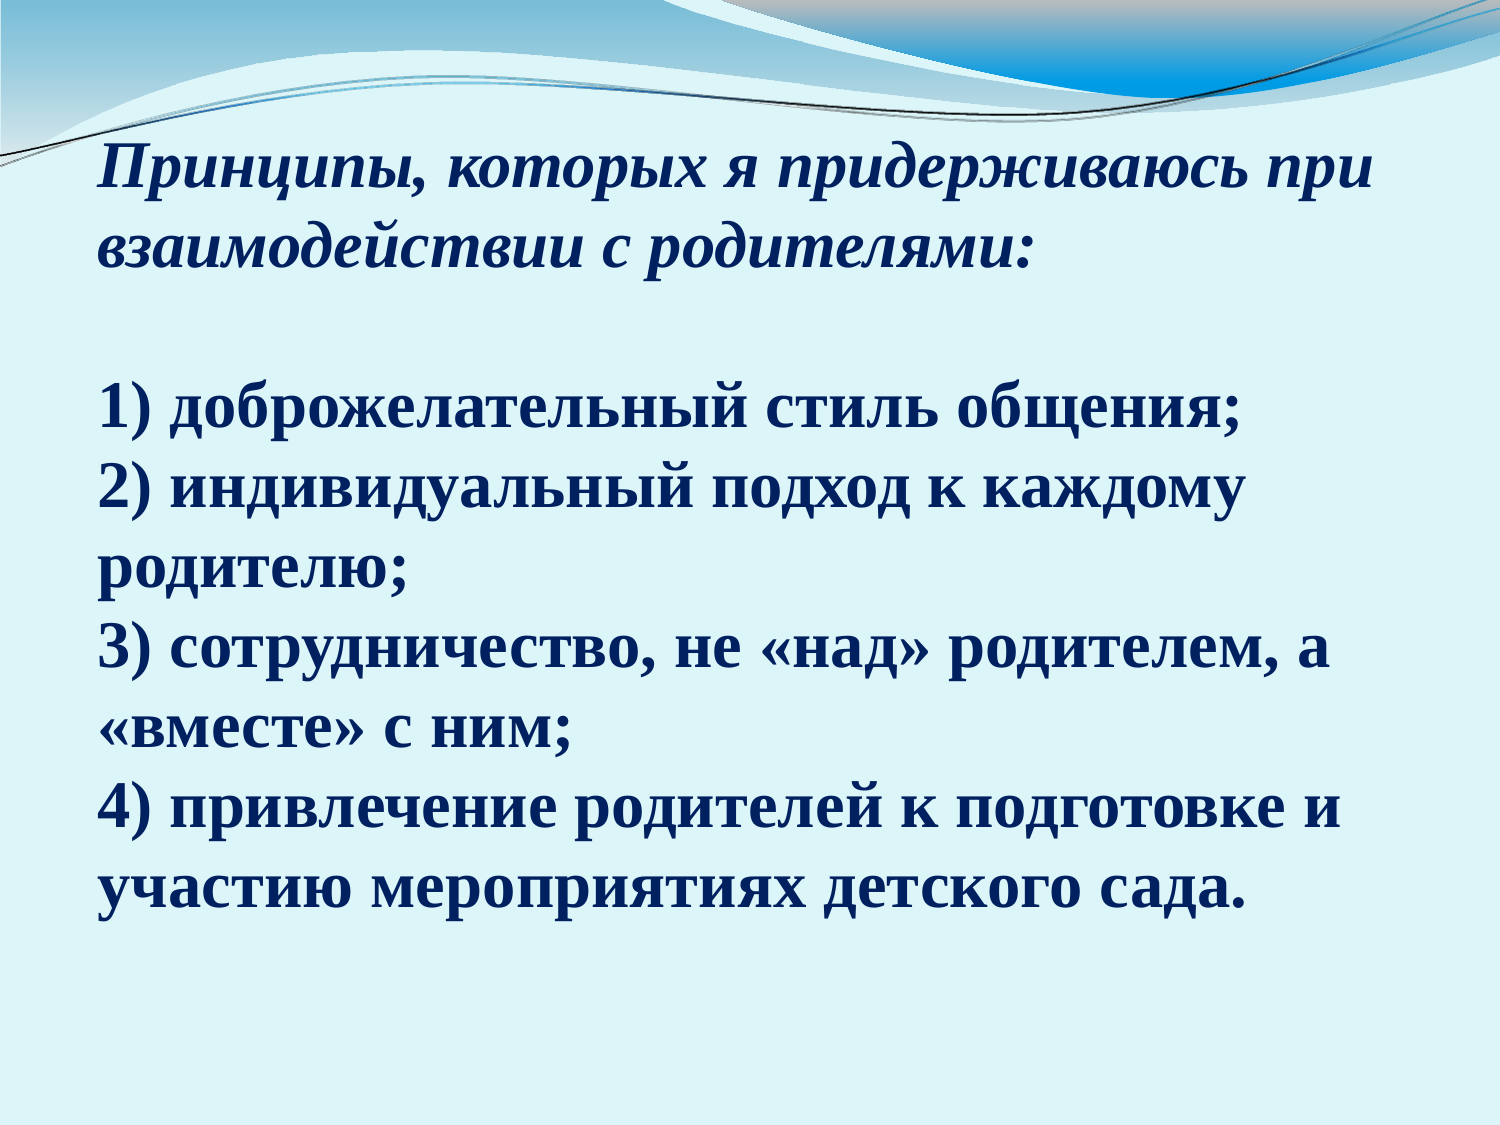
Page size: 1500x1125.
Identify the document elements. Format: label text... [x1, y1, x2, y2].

picture [0, 0, 1500, 168]
text_box Принципы, которых я придерживаюсь при взаимодействии с родителями: 1) доброжелательный стиль общения; 2) индивидуальный подход к каждому родителю; 3) сотрудничество, не «над» родителем, а «вместе» с ним; 4) привлечение родителей к подготовке и участию мероприятиях детского сада. [82, 113, 1441, 929]
